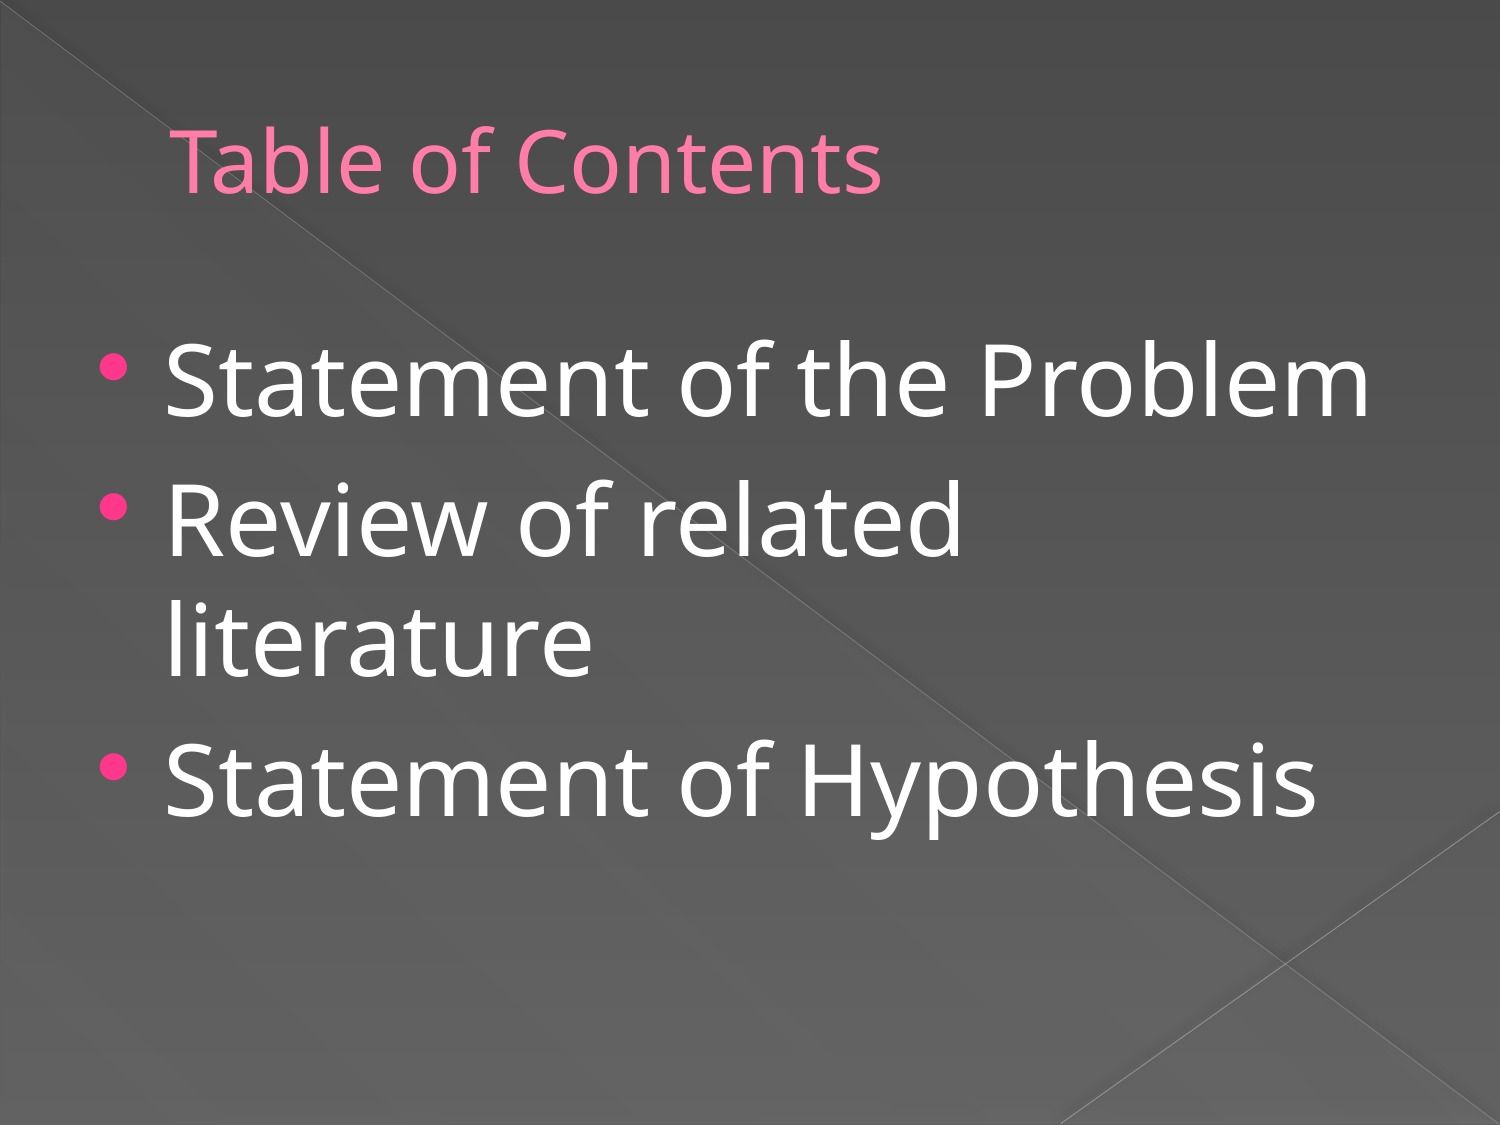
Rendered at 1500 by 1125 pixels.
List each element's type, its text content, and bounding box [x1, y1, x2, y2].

list Statement of the Problem Review of related literature Statement of Hypothesis [75, 308, 1425, 1059]
title Table of Contents [75, 43, 1425, 274]
